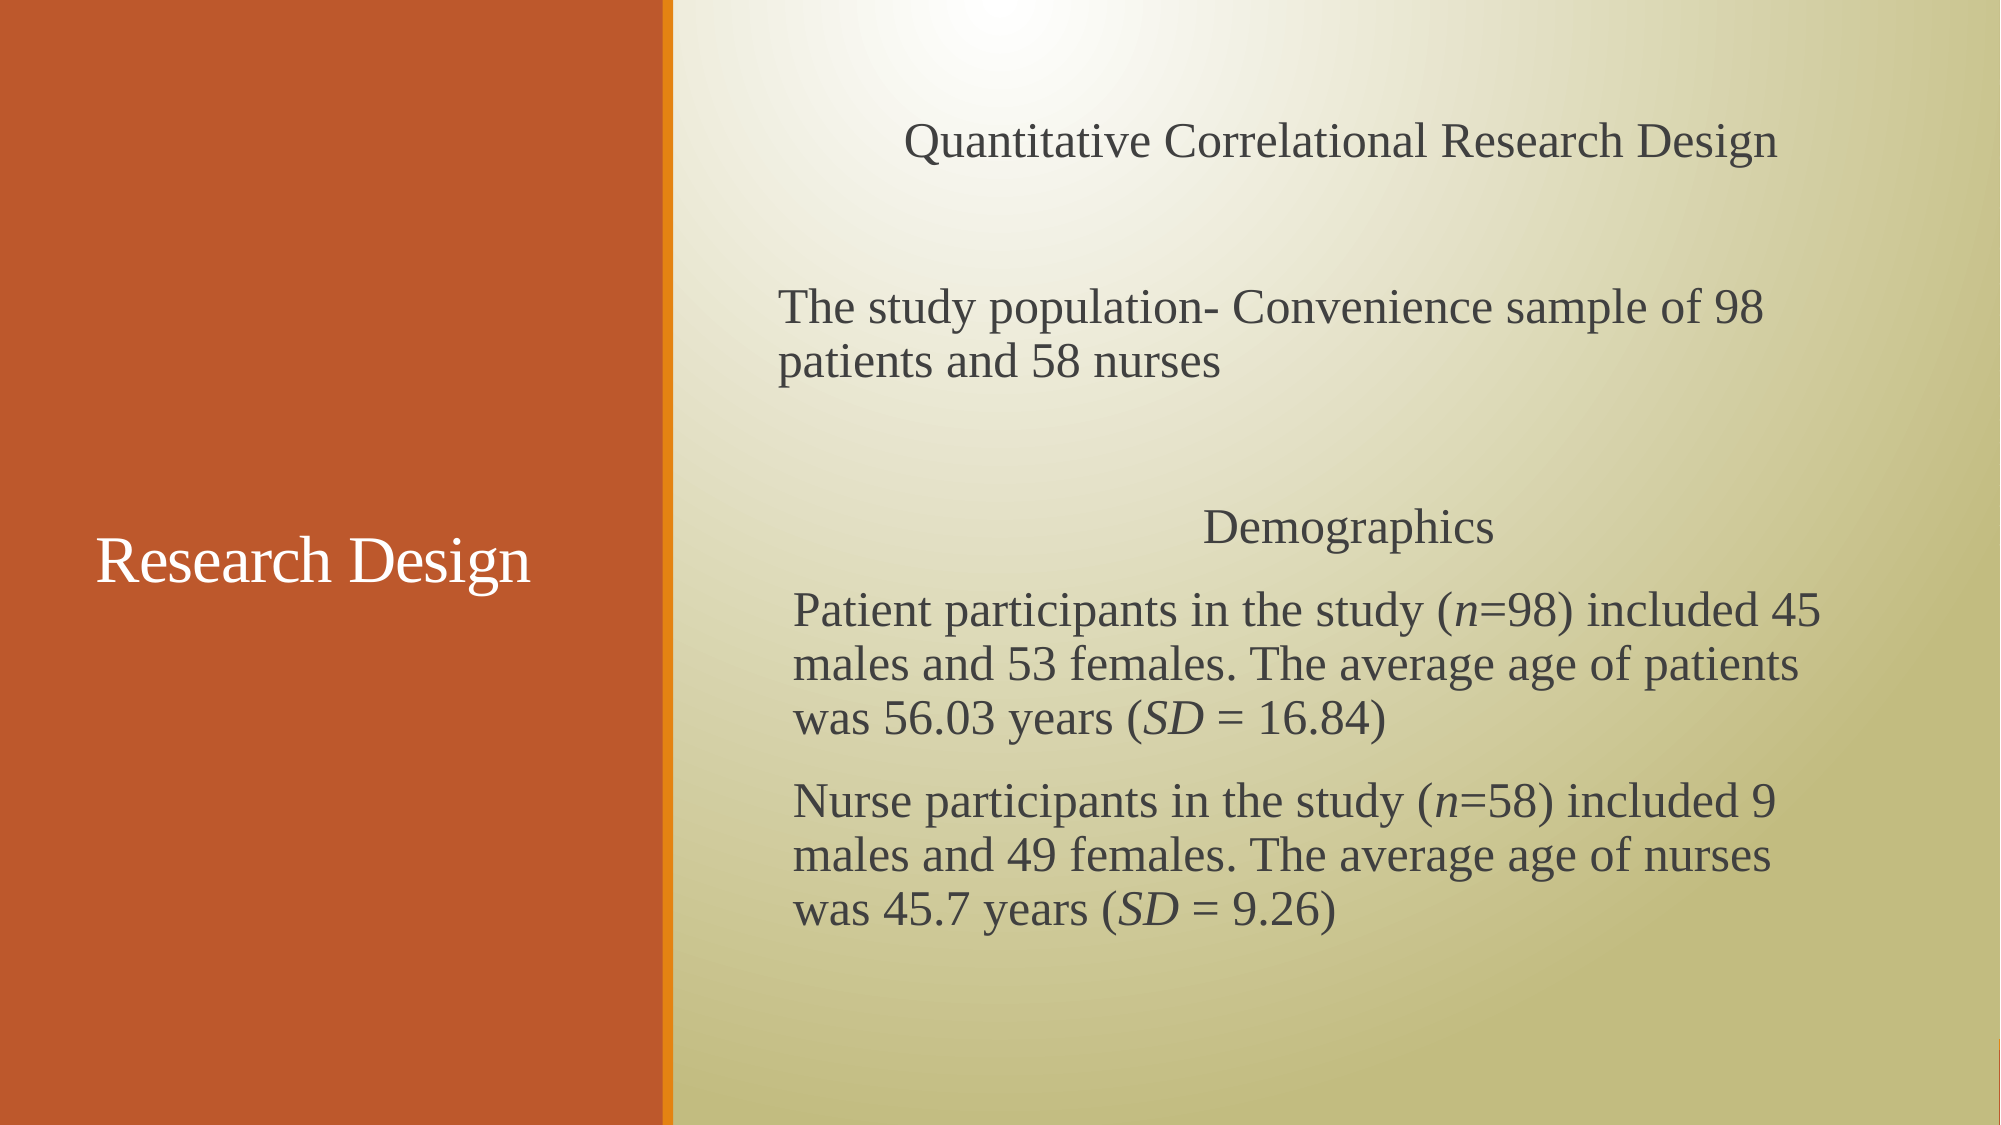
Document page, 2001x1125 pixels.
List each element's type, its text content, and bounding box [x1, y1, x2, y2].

text_box [674, 0, 2000, 1125]
text_box [0, 0, 661, 1125]
list Quantitative Correlational Research Design The study population- Convenience sample of 98 patients and 58 nurses Demographics Patient participants in the study (n=98) included 45 males and 53 females. The average age of patients was 56.03 years (SD = 16.84) Nurse participants in the study (n=58) included 9 males and 49 females. The average age of nurses was 45.7 years (SD = 9.26) [777, 99, 1830, 1026]
text_box [661, 0, 674, 1125]
title Research Design [80, 99, 587, 1026]
